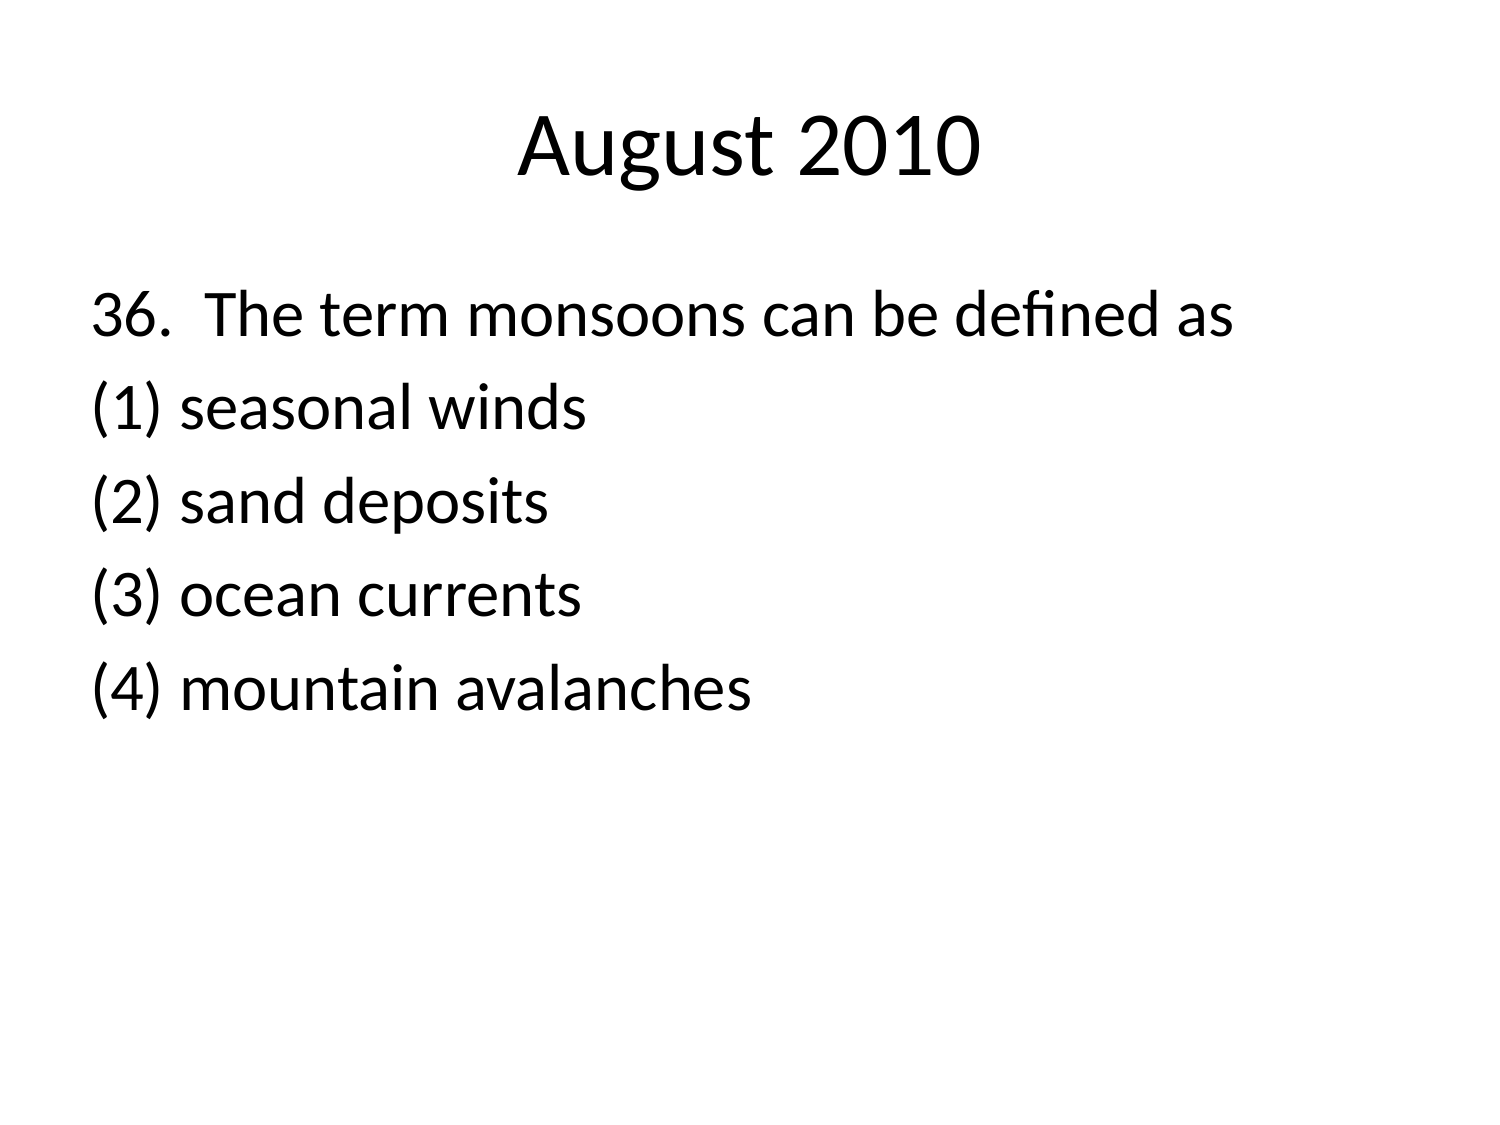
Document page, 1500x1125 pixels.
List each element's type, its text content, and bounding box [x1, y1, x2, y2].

list 36. The term monsoons can be defined as (1) seasonal winds (2) sand deposits (3) ocean currents (4) mountain avalanches [75, 262, 1425, 1005]
title August 2010 [75, 45, 1425, 233]
